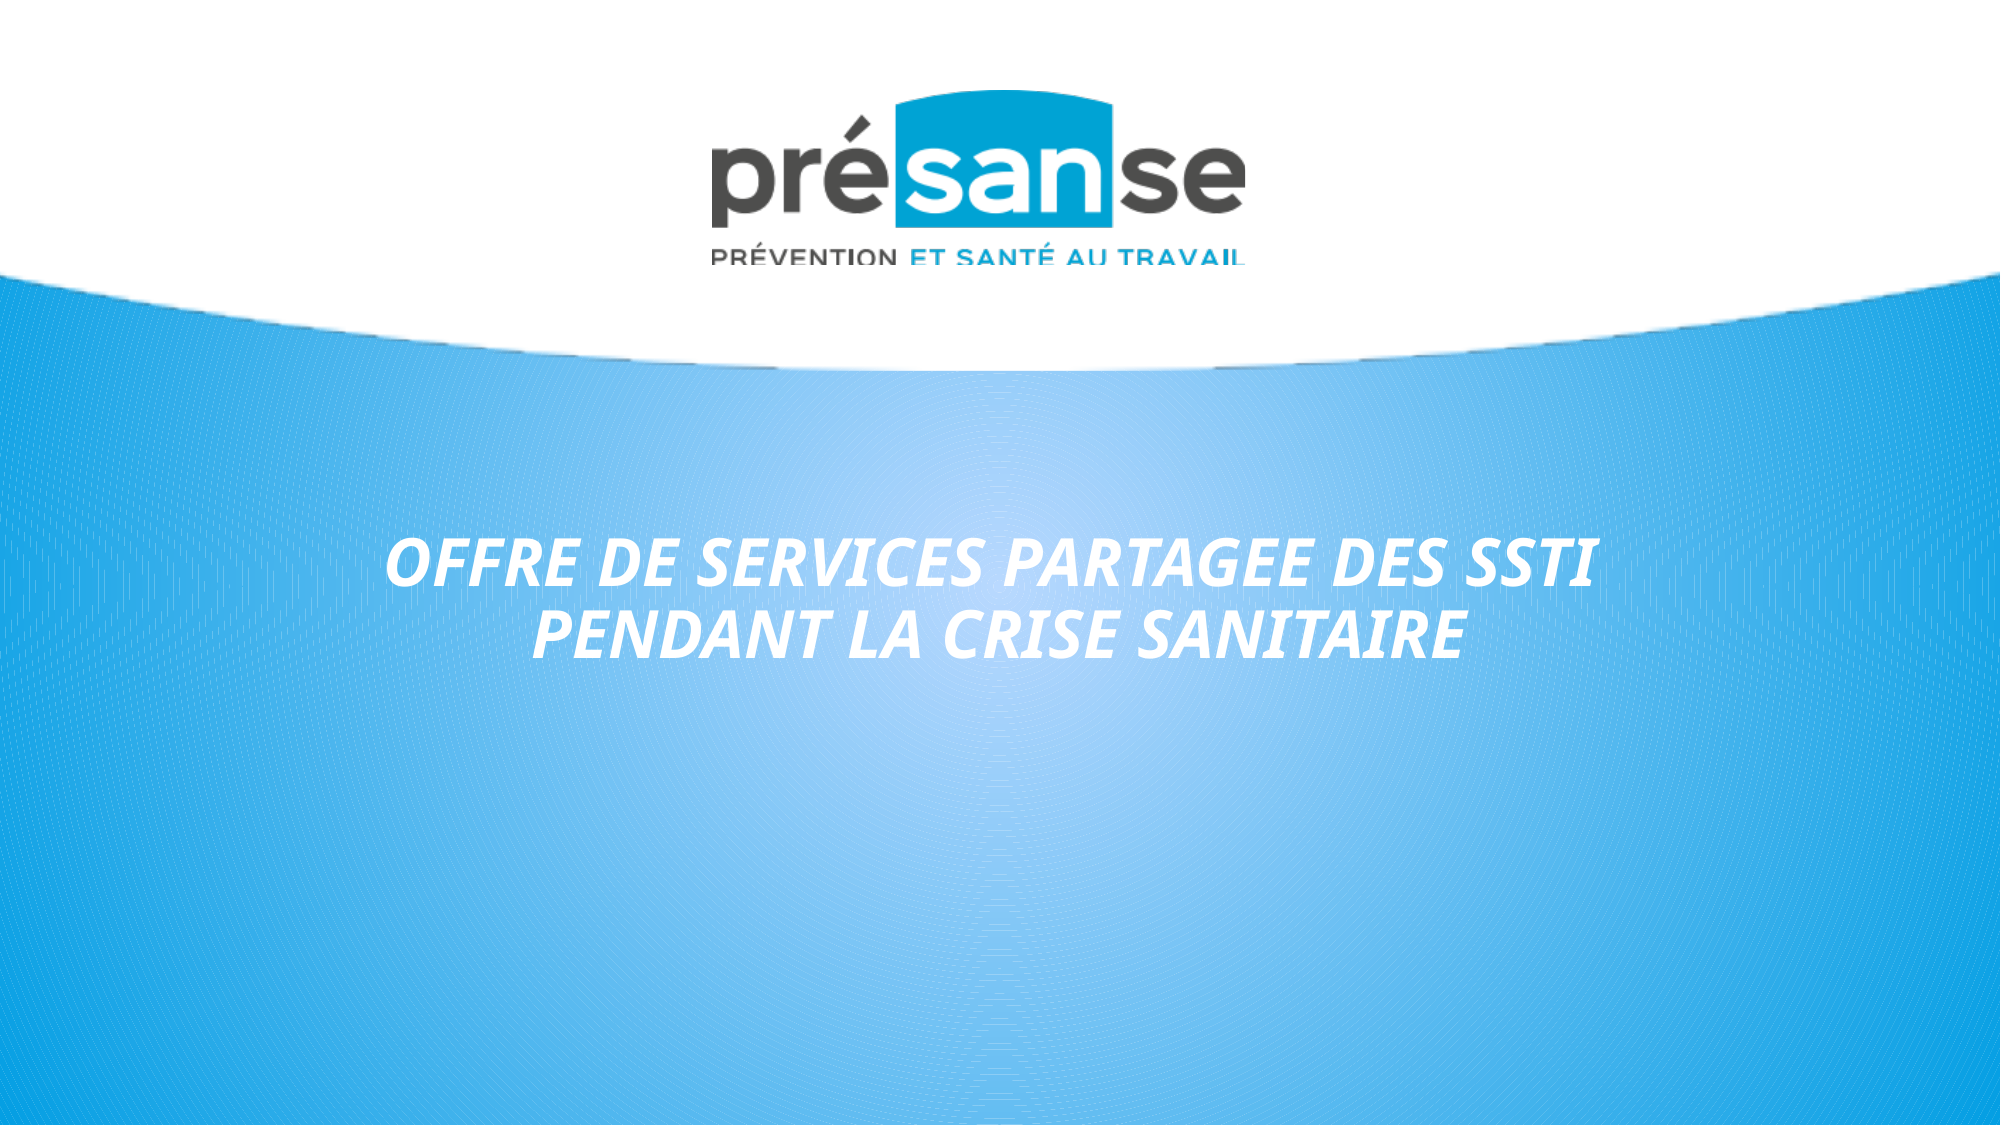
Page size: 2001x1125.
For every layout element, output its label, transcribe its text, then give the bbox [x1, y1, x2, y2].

list OFFRE DE SERVICES PARTAGEE DES SSTI PENDANT LA CRISE SANITAIRE [250, 521, 1749, 659]
